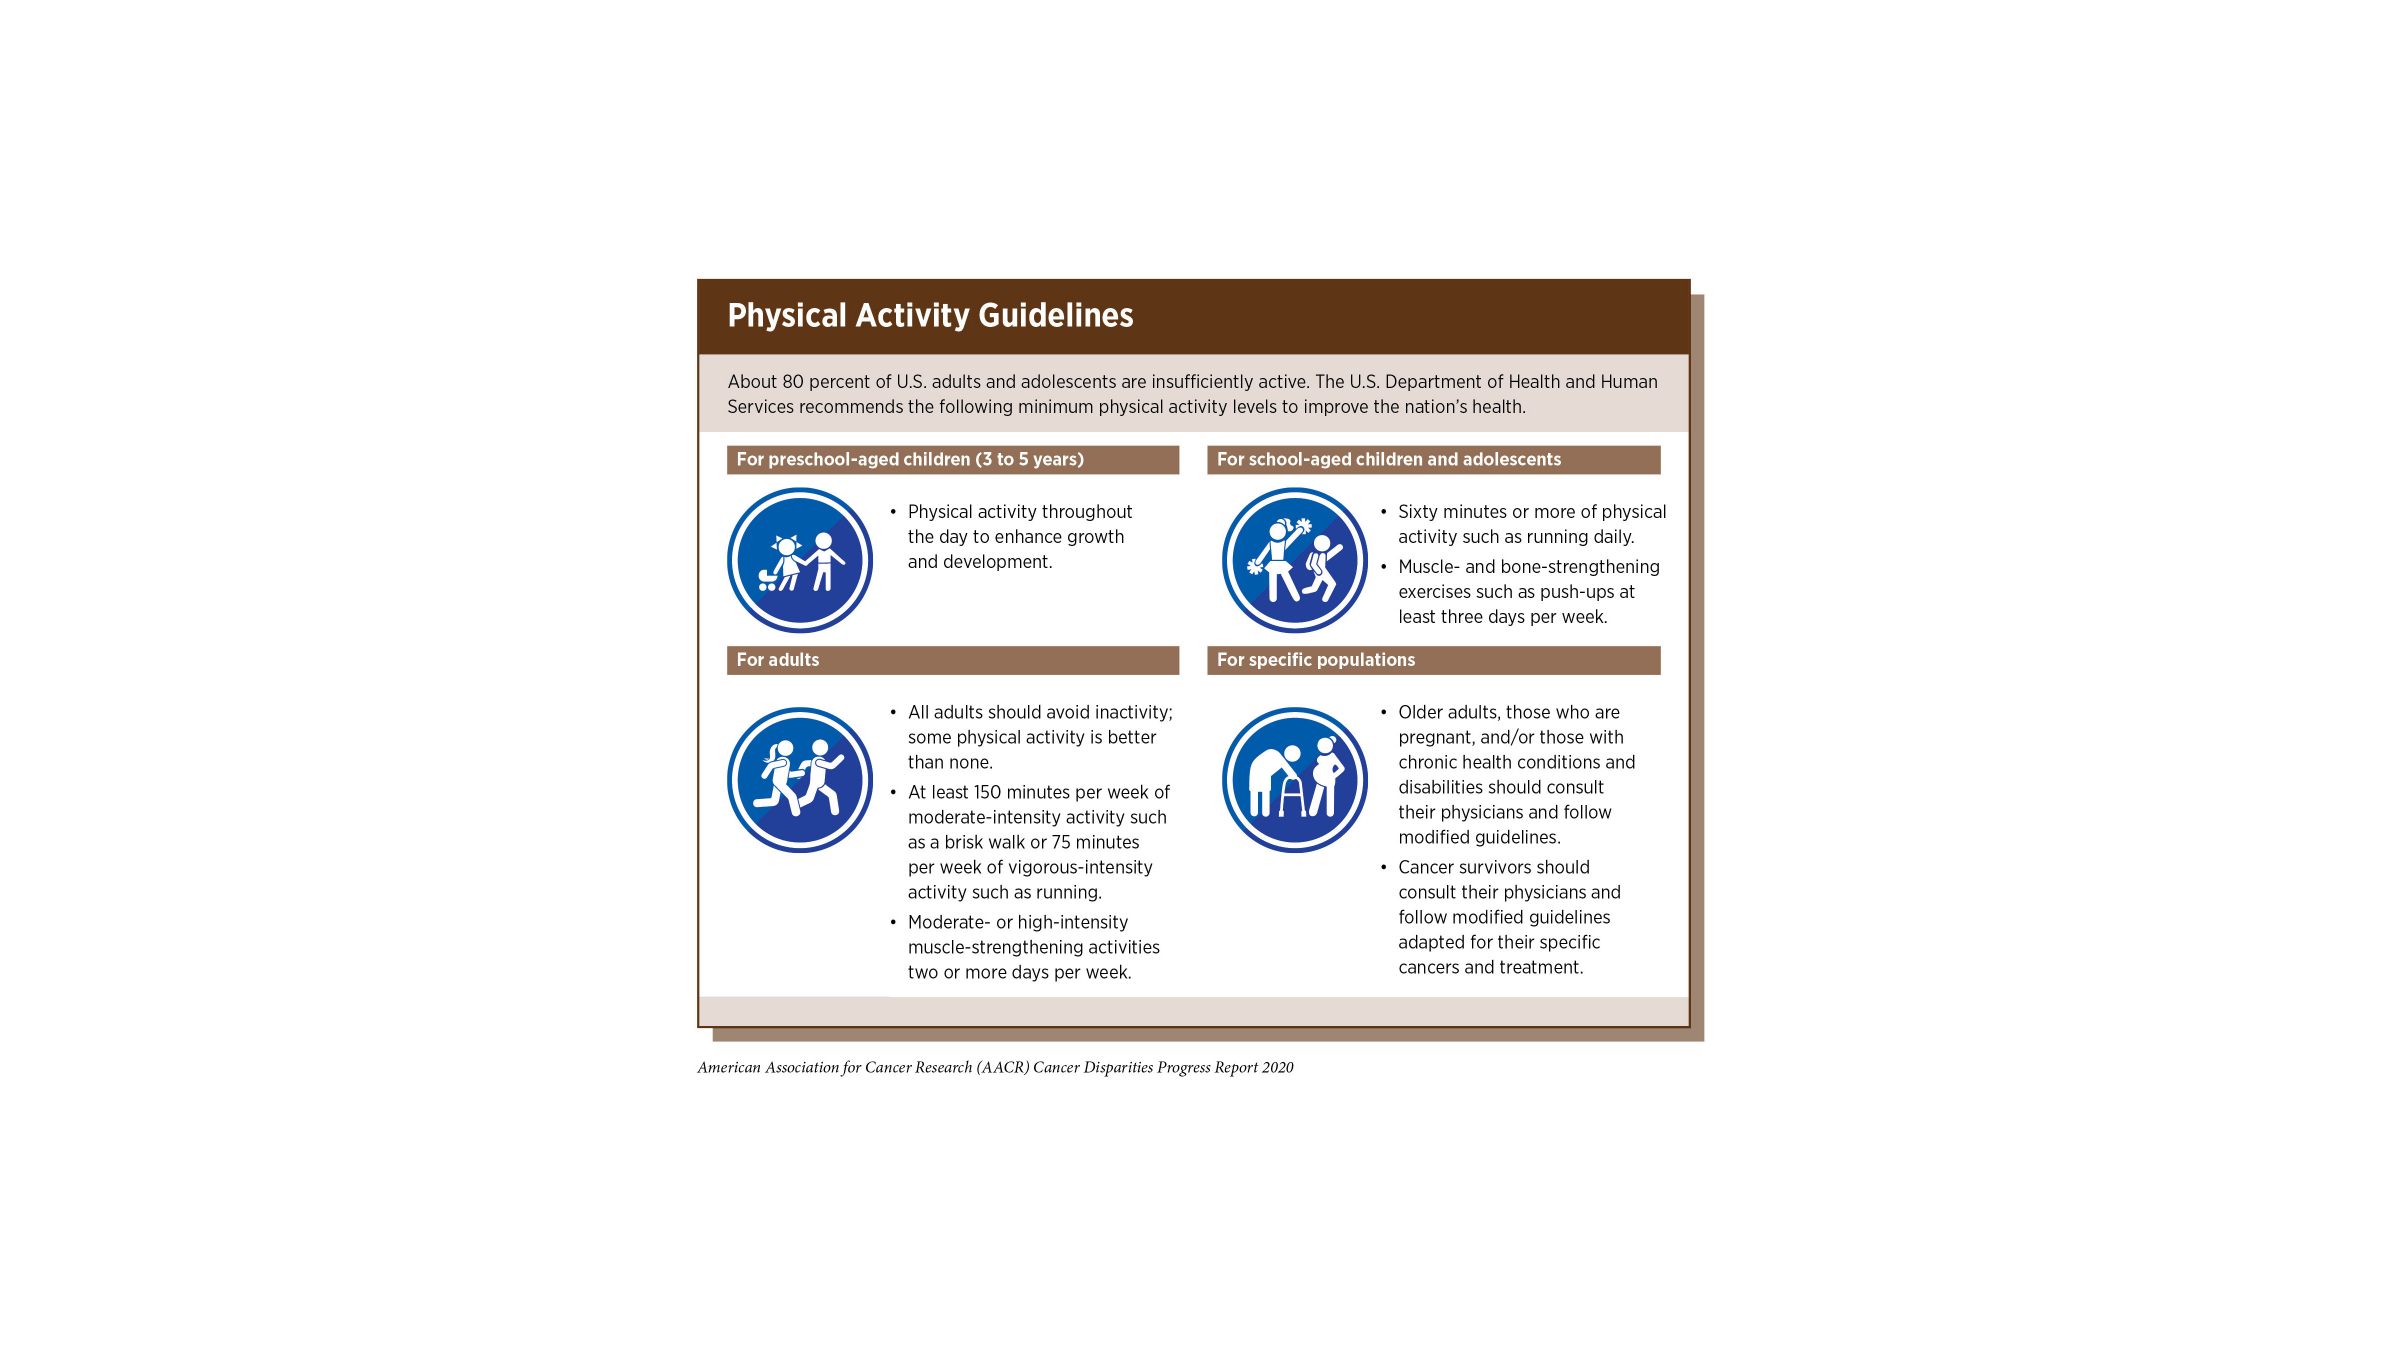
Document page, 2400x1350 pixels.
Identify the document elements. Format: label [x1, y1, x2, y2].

picture [686, 268, 1714, 1082]
